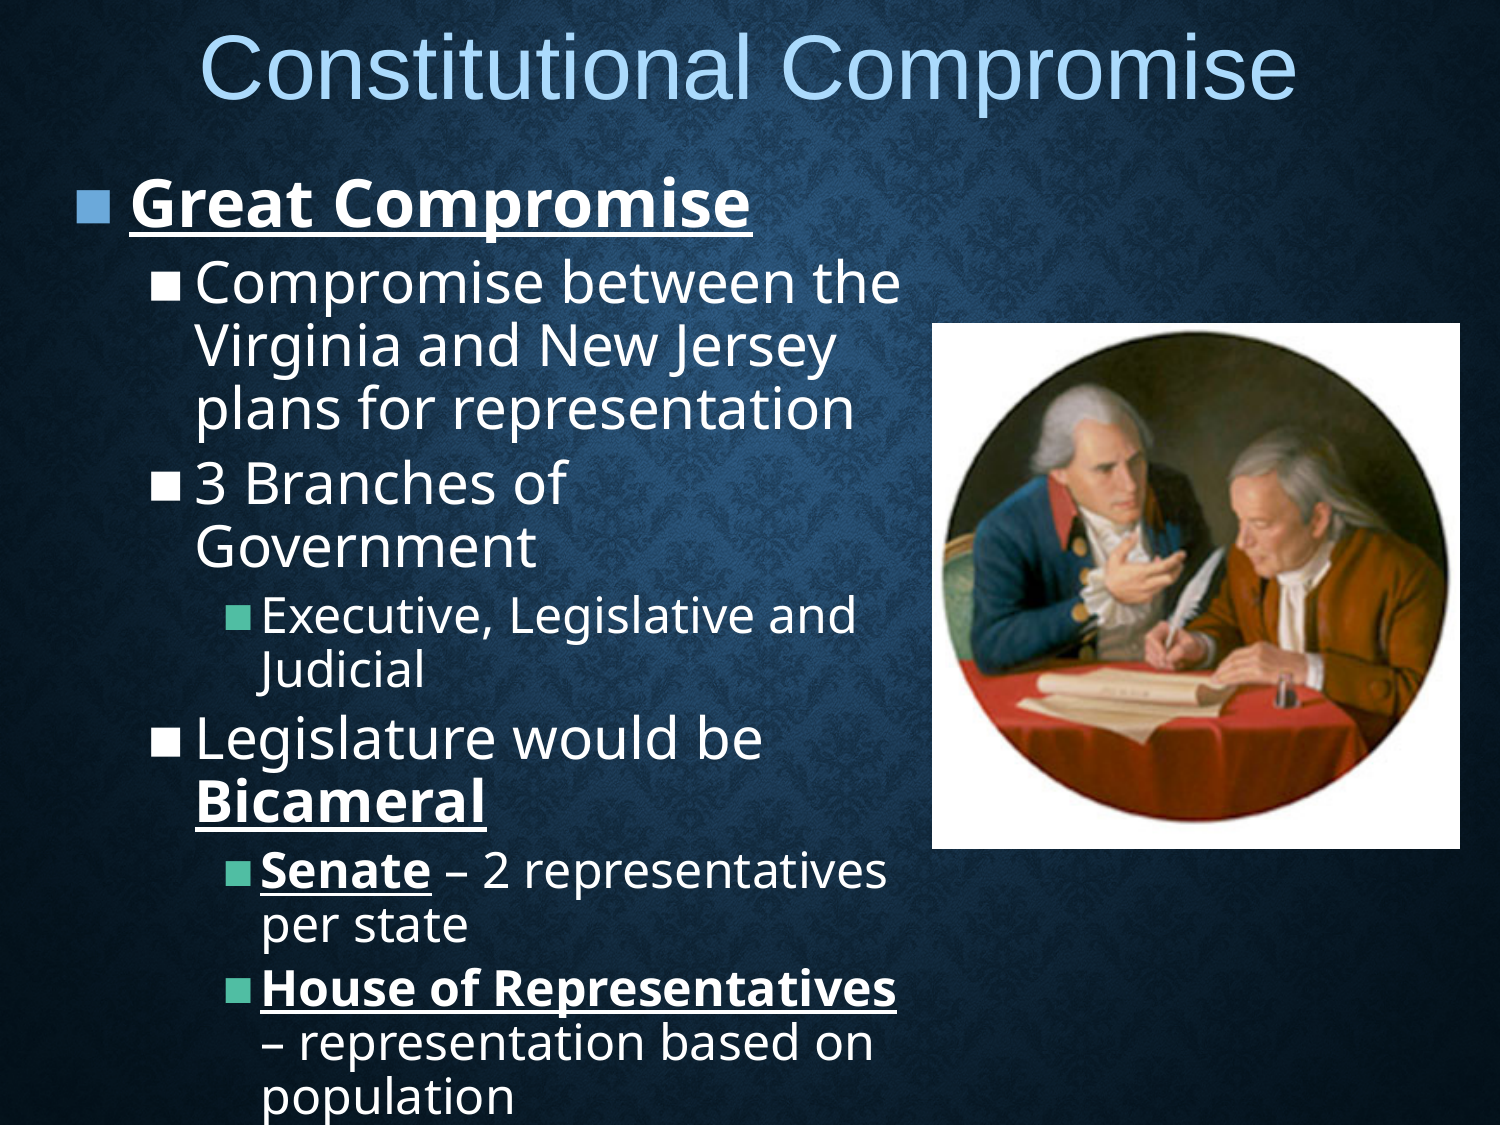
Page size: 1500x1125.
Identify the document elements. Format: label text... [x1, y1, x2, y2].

title Constitutional Compromise [75, 0, 1425, 125]
list Great Compromise Compromise between the Virginia and New Jersey plans for representation 3 Branches of Government Executive, Legislative and Judicial Legislature would be Bicameral Senate – 2 representatives per state House of Representatives – representation based on population [57, 162, 933, 1125]
picture [932, 323, 1461, 850]
